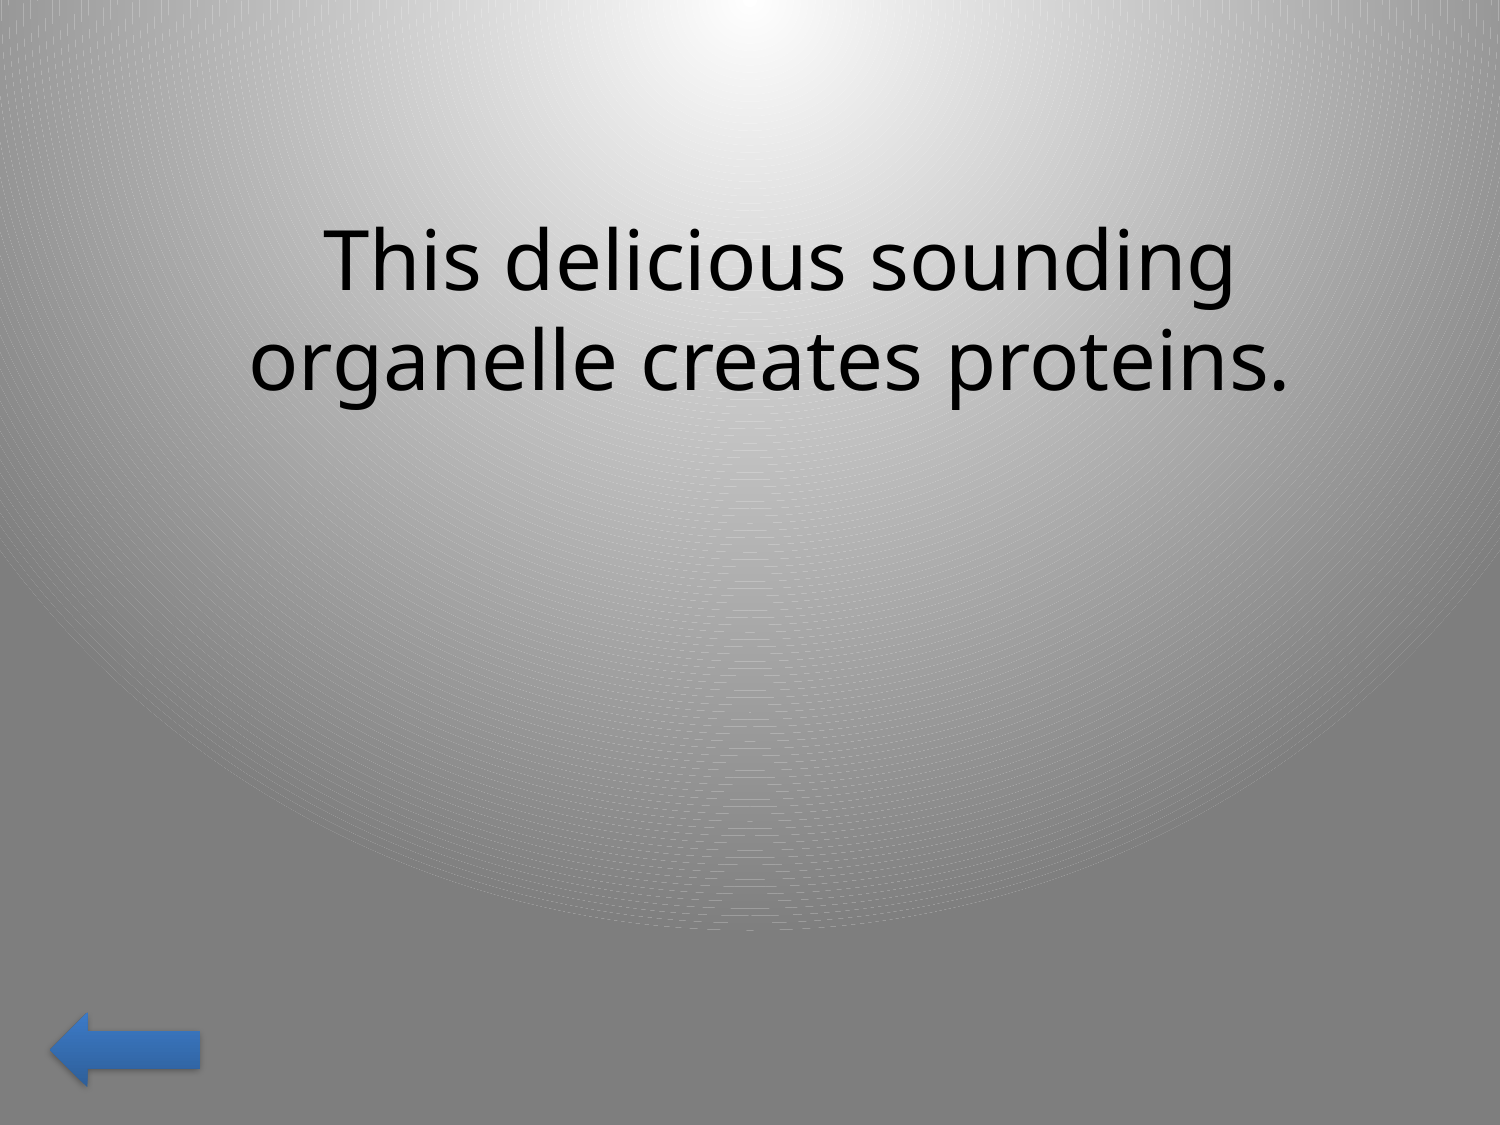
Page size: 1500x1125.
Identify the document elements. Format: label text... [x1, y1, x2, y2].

text_box [49, 1012, 200, 1088]
text_box This delicious sounding organelle creates proteins. [224, 199, 1338, 415]
